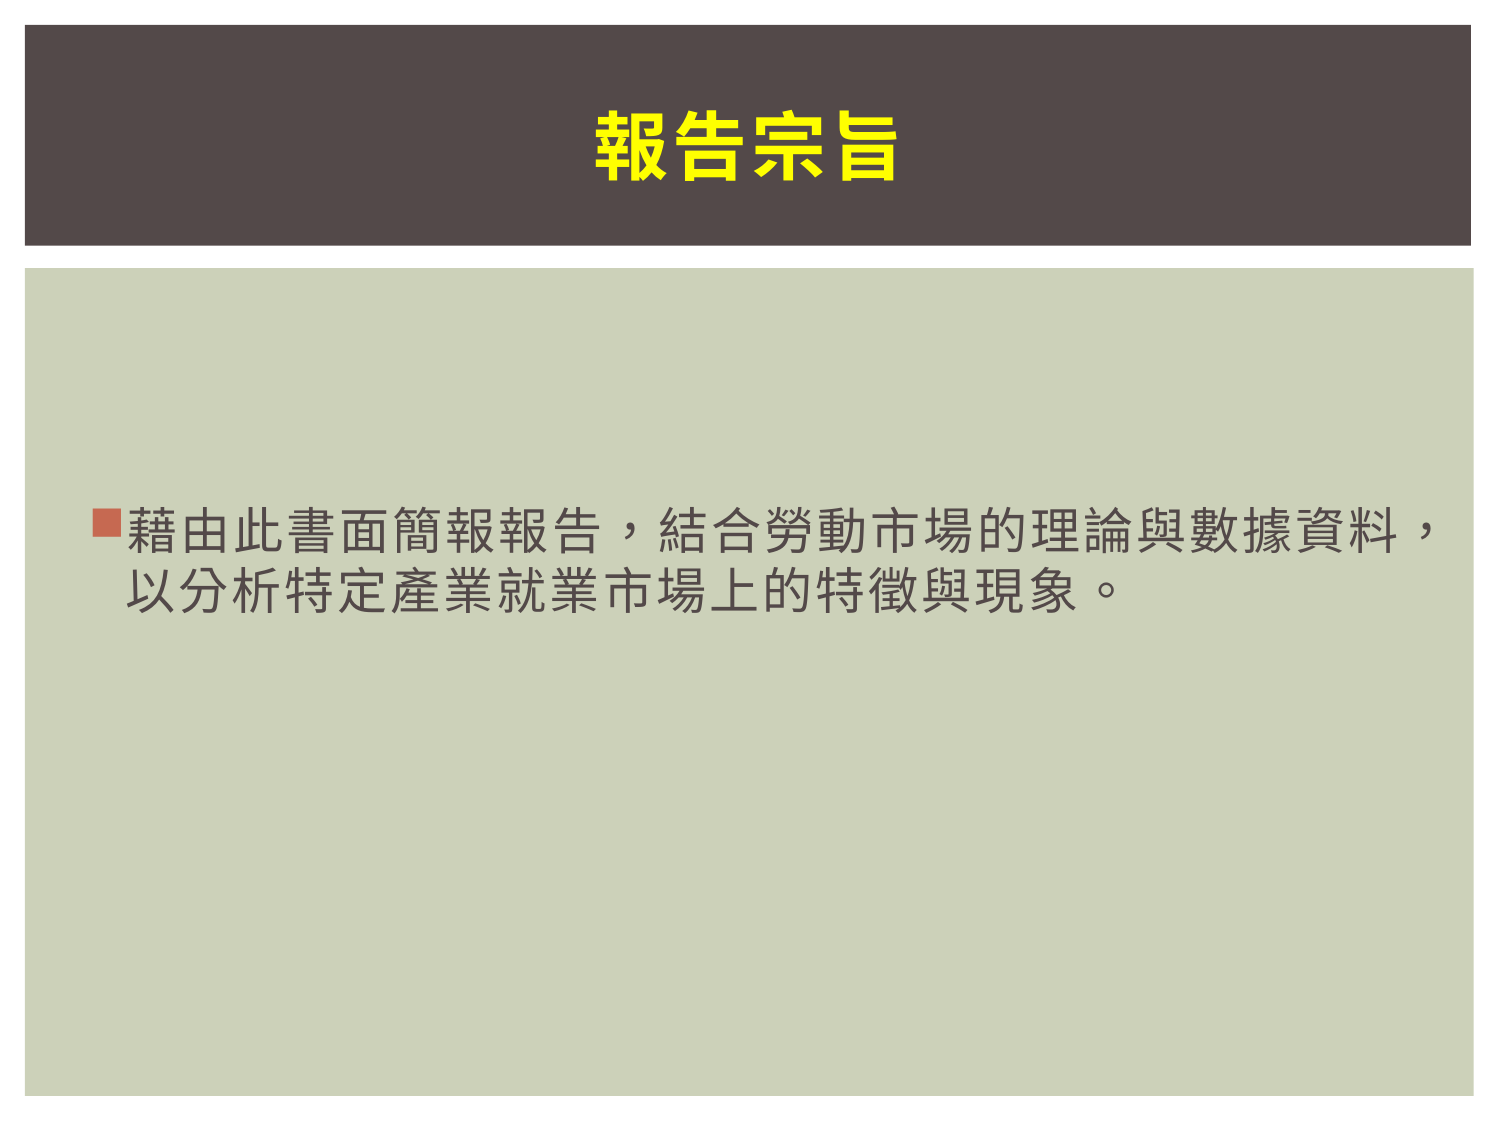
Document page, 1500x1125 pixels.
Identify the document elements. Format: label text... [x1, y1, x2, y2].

title 報告宗旨 [62, 58, 1438, 232]
list 藉由此書面簡報報告，結合勞動市場的理論與數據資料，以分析特定產業就業市場上的特徵與現象。 [64, 491, 1447, 835]
